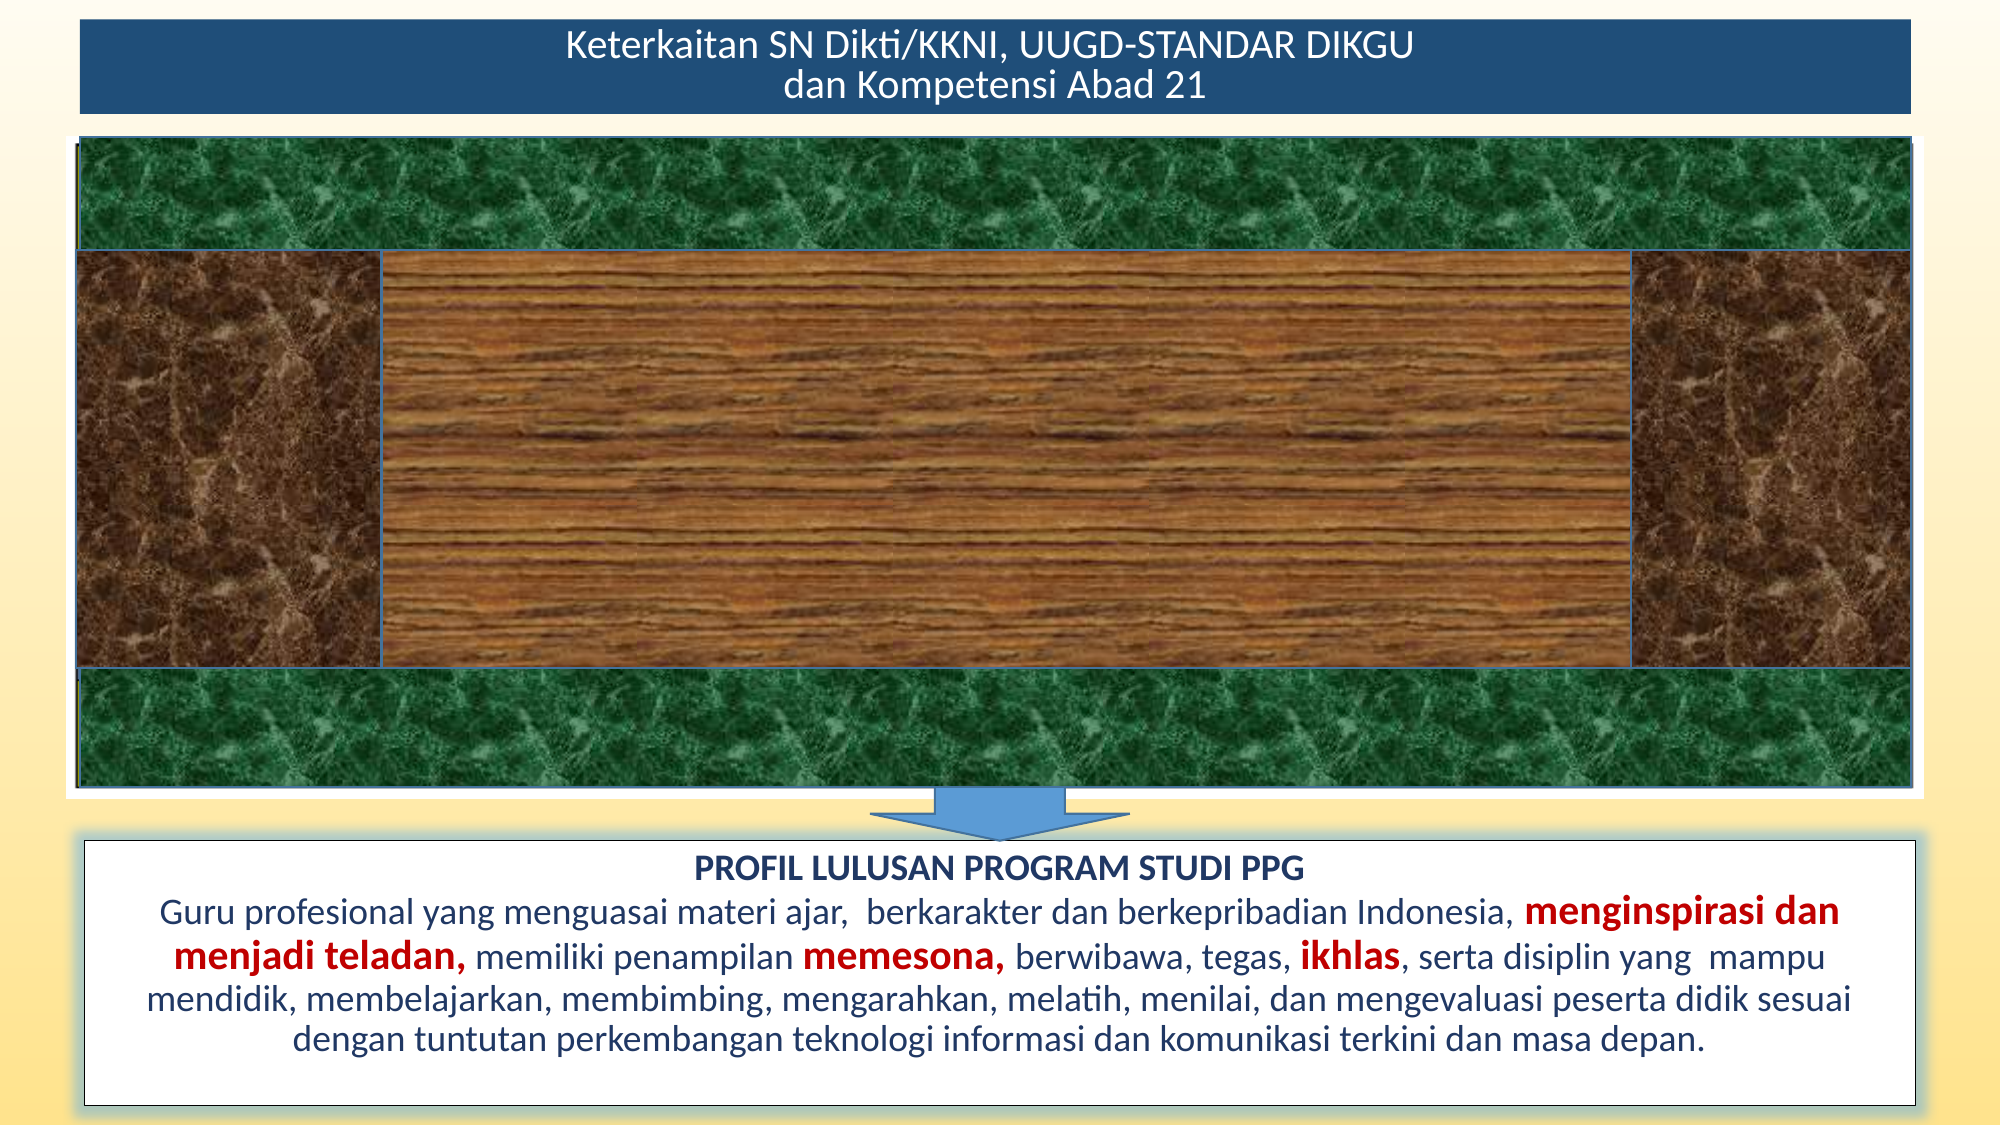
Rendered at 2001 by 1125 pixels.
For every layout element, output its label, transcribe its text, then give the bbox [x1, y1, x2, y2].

text_box Keterkaitan SN Dikti/KKNI, UUGD-STANDAR DIKGU dan Kompetensi Abad 21 [79, 19, 1911, 114]
text_box [869, 799, 1131, 842]
text_box PROFIL LULUSAN PROGRAM STUDI PPG Guru profesional yang menguasai materi ajar, berkarakter dan berkepribadian Indonesia, menginspirasi dan menjadi teladan, memiliki penampilan memesona, berwibawa, tegas, ikhlas, serta disiplin yang mampu mendidik, membelajarkan, membimbing, mengarahkan, melatih, menilai, dan mengevaluasi peserta didik sesuai dengan tuntutan perkembangan teknologi informasi dan komunikasi terkini dan masa depan. [84, 840, 1916, 1106]
picture [66, 136, 1924, 799]
